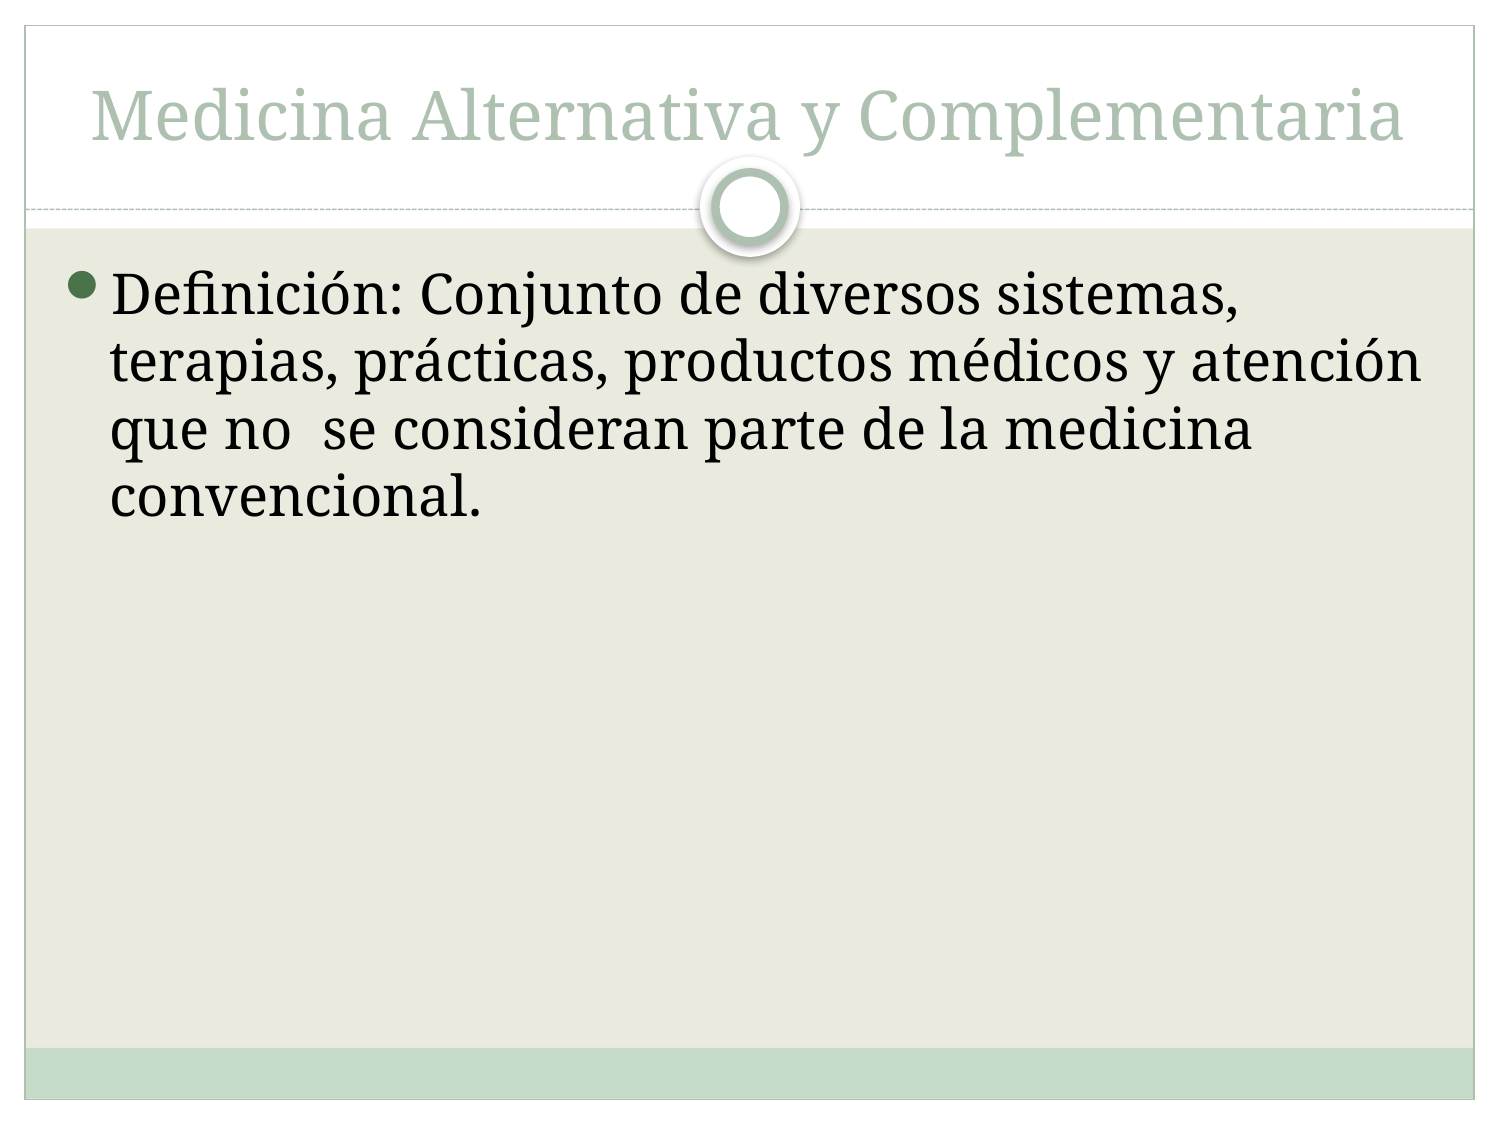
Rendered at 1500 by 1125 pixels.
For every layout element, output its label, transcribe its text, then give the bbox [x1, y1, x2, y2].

list Definición: Conjunto de diversos sistemas, terapias, prácticas, productos médicos y atención que no se consideran parte de la medicina convencional. [49, 250, 1445, 1001]
title Medicina Alternativa y Complementaria [49, 37, 1450, 162]
